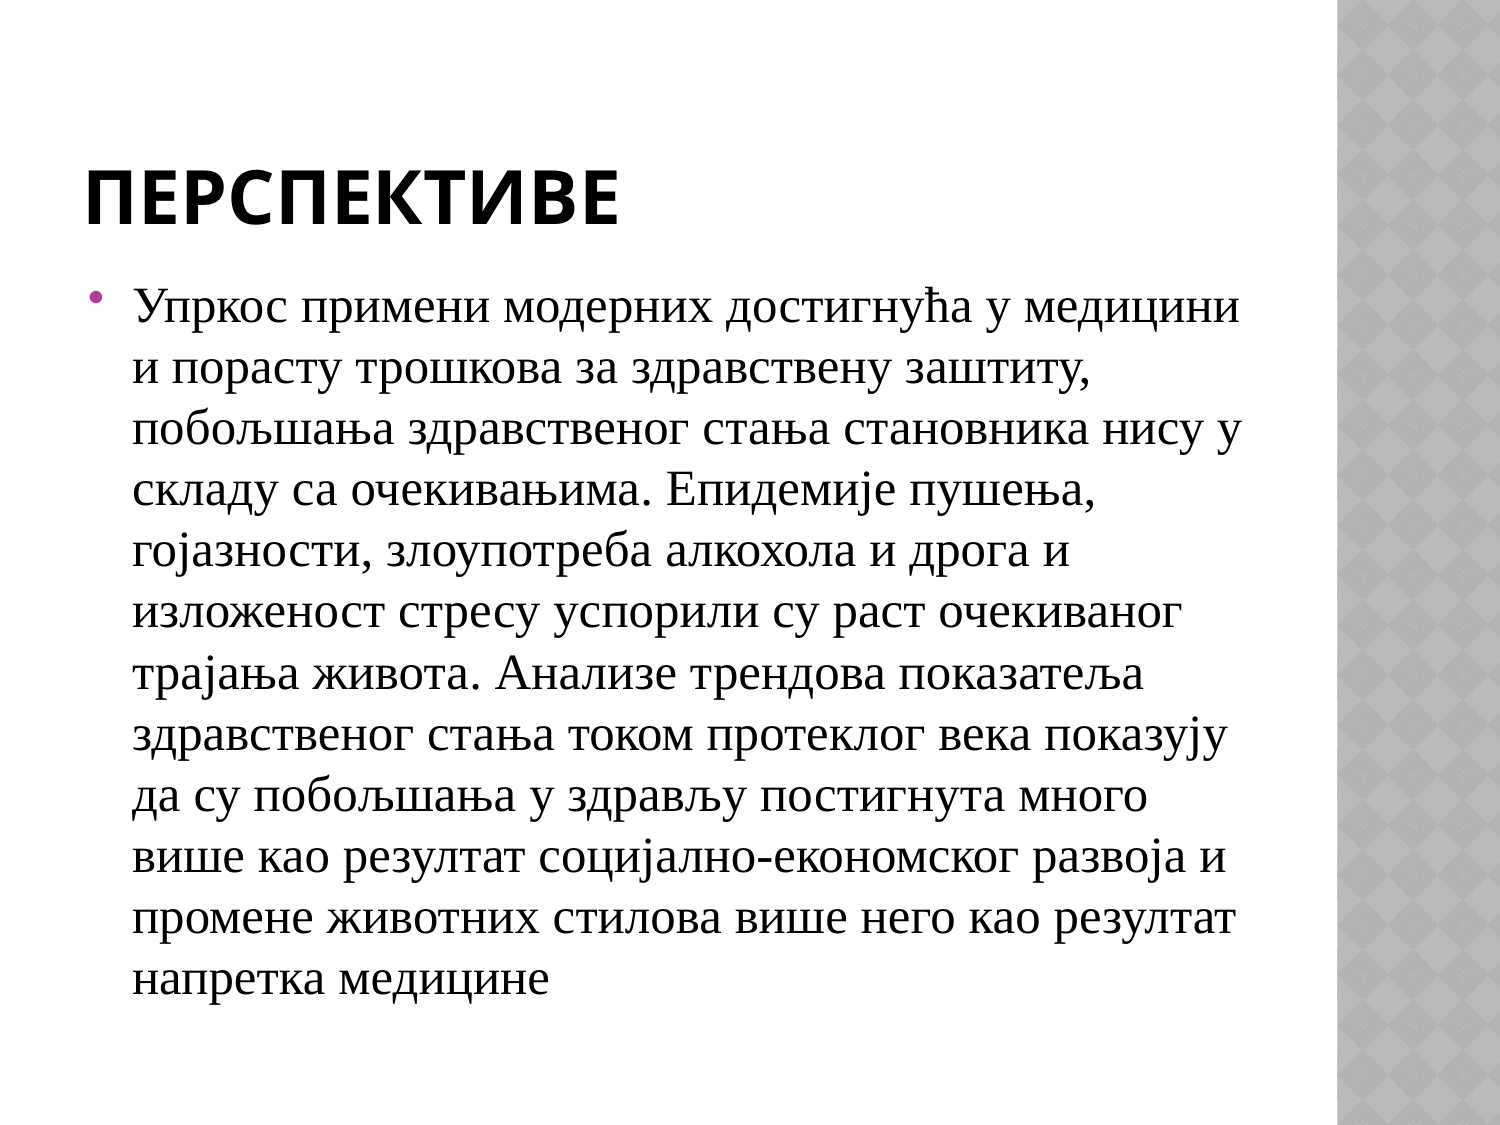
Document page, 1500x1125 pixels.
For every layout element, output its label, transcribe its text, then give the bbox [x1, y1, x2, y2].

list Упркос примени модерних достигнућа у медицини и порасту трошкова за здравствену заштиту, побољшања здравственог стања становника нису у складу са очекивањима. Епидемије пушења, гојазности, злоупотреба алкохола и дрога и изложеност стресу успорили су раст очекиваног трајања живота. Анализе трендова показатеља здравственог стања током протеклог века показују да су побољшања у здрављу постигнута много више као резултат социјално-економског развоја и промене животних стилова више него као резултат напретка медицине [75, 264, 1263, 1059]
title перспективе [75, 52, 1263, 240]
